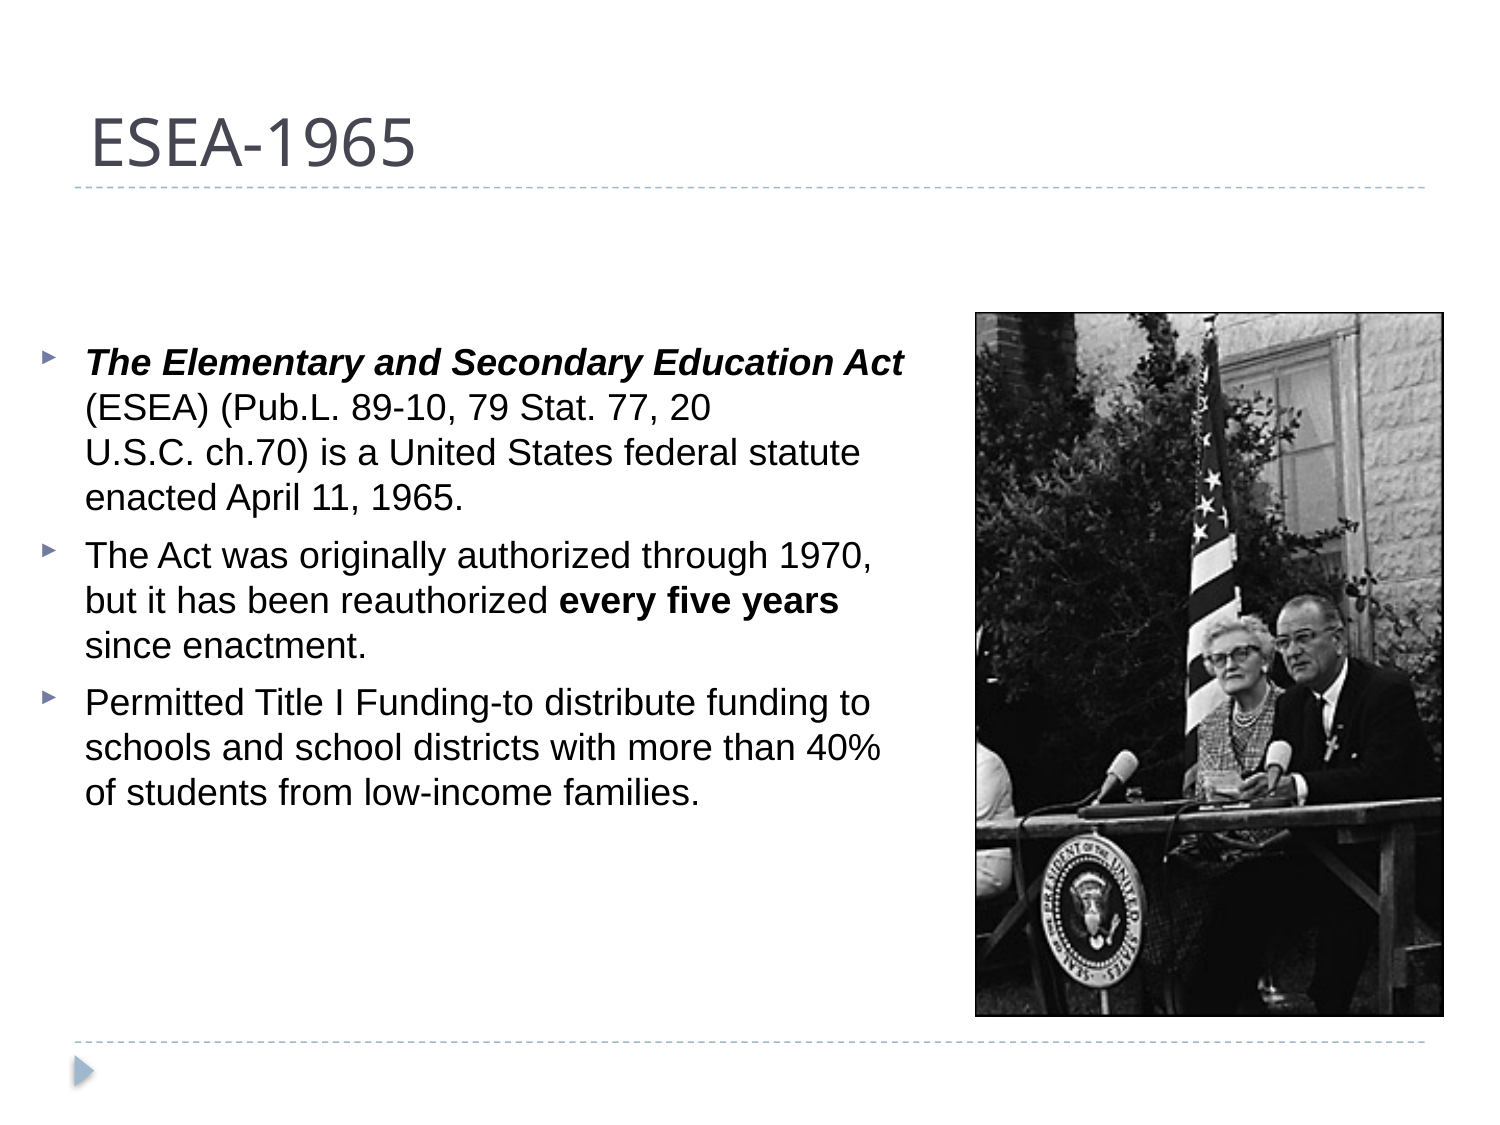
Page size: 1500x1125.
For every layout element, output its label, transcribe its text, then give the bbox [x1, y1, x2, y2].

picture [974, 312, 1444, 1017]
list The Elementary and Secondary Education Act (ESEA) (Pub.L. 89-10, 79 Stat. 77, 20 U.S.C. ch.70) is a United States federal statute enacted April 11, 1965. The Act was originally authorized through 1970, but it has been reauthorized every five years since enactment. Permitted Title I Funding-to distribute funding to schools and school districts with more than 40% of students from low-income families. [24, 331, 925, 1063]
title ESEA-1965 [75, 24, 1425, 188]
